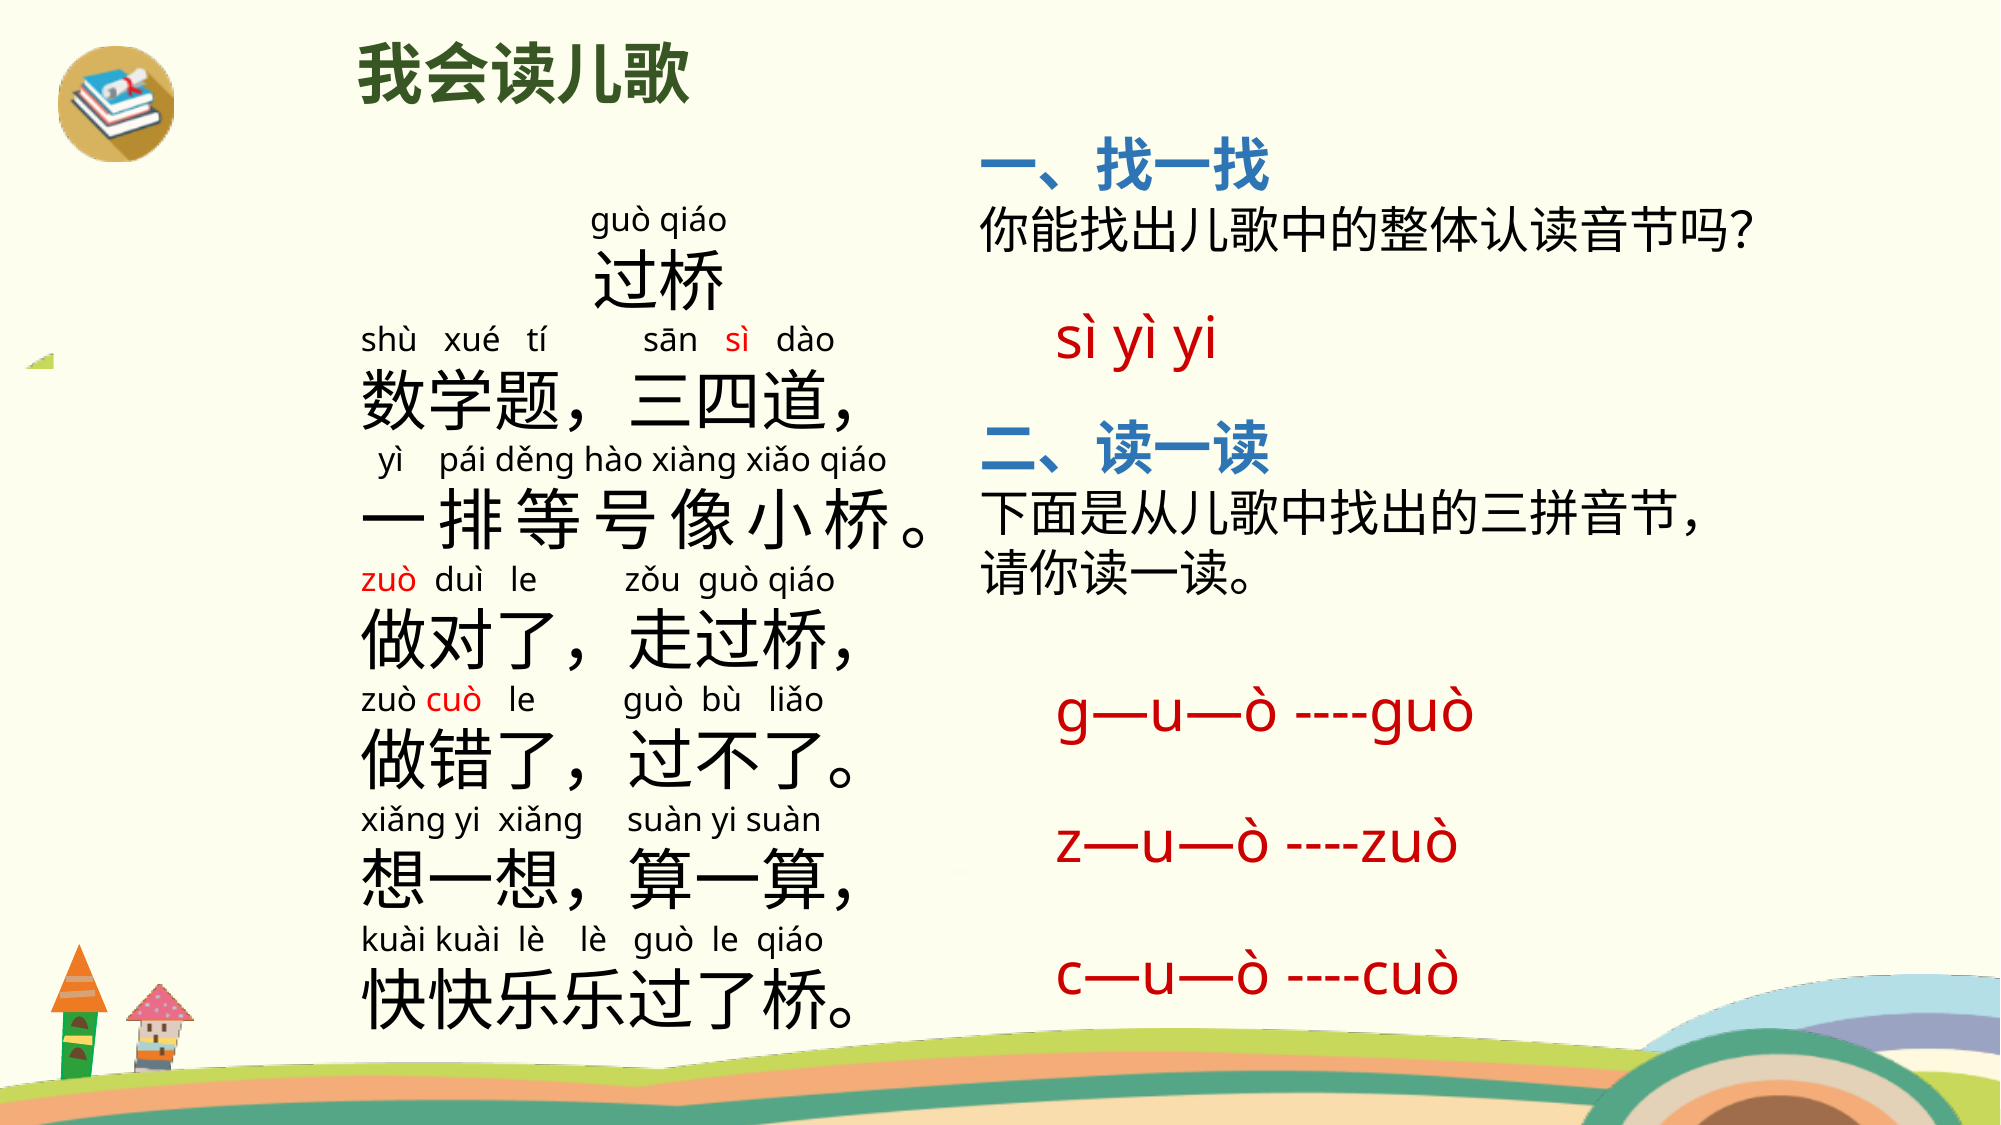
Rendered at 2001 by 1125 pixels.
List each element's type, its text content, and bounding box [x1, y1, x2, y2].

text_box 一、找一找 你能找出儿歌中的整体认读音节吗？ [964, 120, 1750, 266]
text_box sì yì yi [1040, 292, 1241, 378]
text_box 我会读儿歌 [341, 24, 706, 120]
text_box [1040, 665, 1508, 1015]
picture [0, 0, 2001, 1125]
text_box 二、读一读 下面是从儿歌中找出的三拼音节，请你读一读。 [964, 403, 1750, 609]
text_box guò qiáo 过桥 shù xué tí sān sì dào 数学题，三四道， yì pái děng hào xiàng xiǎo qiáo 一排等号像小桥。 zuò duì le zǒu guò qiáo 做对了，走过桥， zuò cuò le guò bù liǎo 做错了，过不了。 xiǎng yi xiǎng suàn yi suàn 想一想，算一算， kuài kuài lè lè guò le qiáo 快快乐乐过了桥。 [346, 191, 972, 1045]
